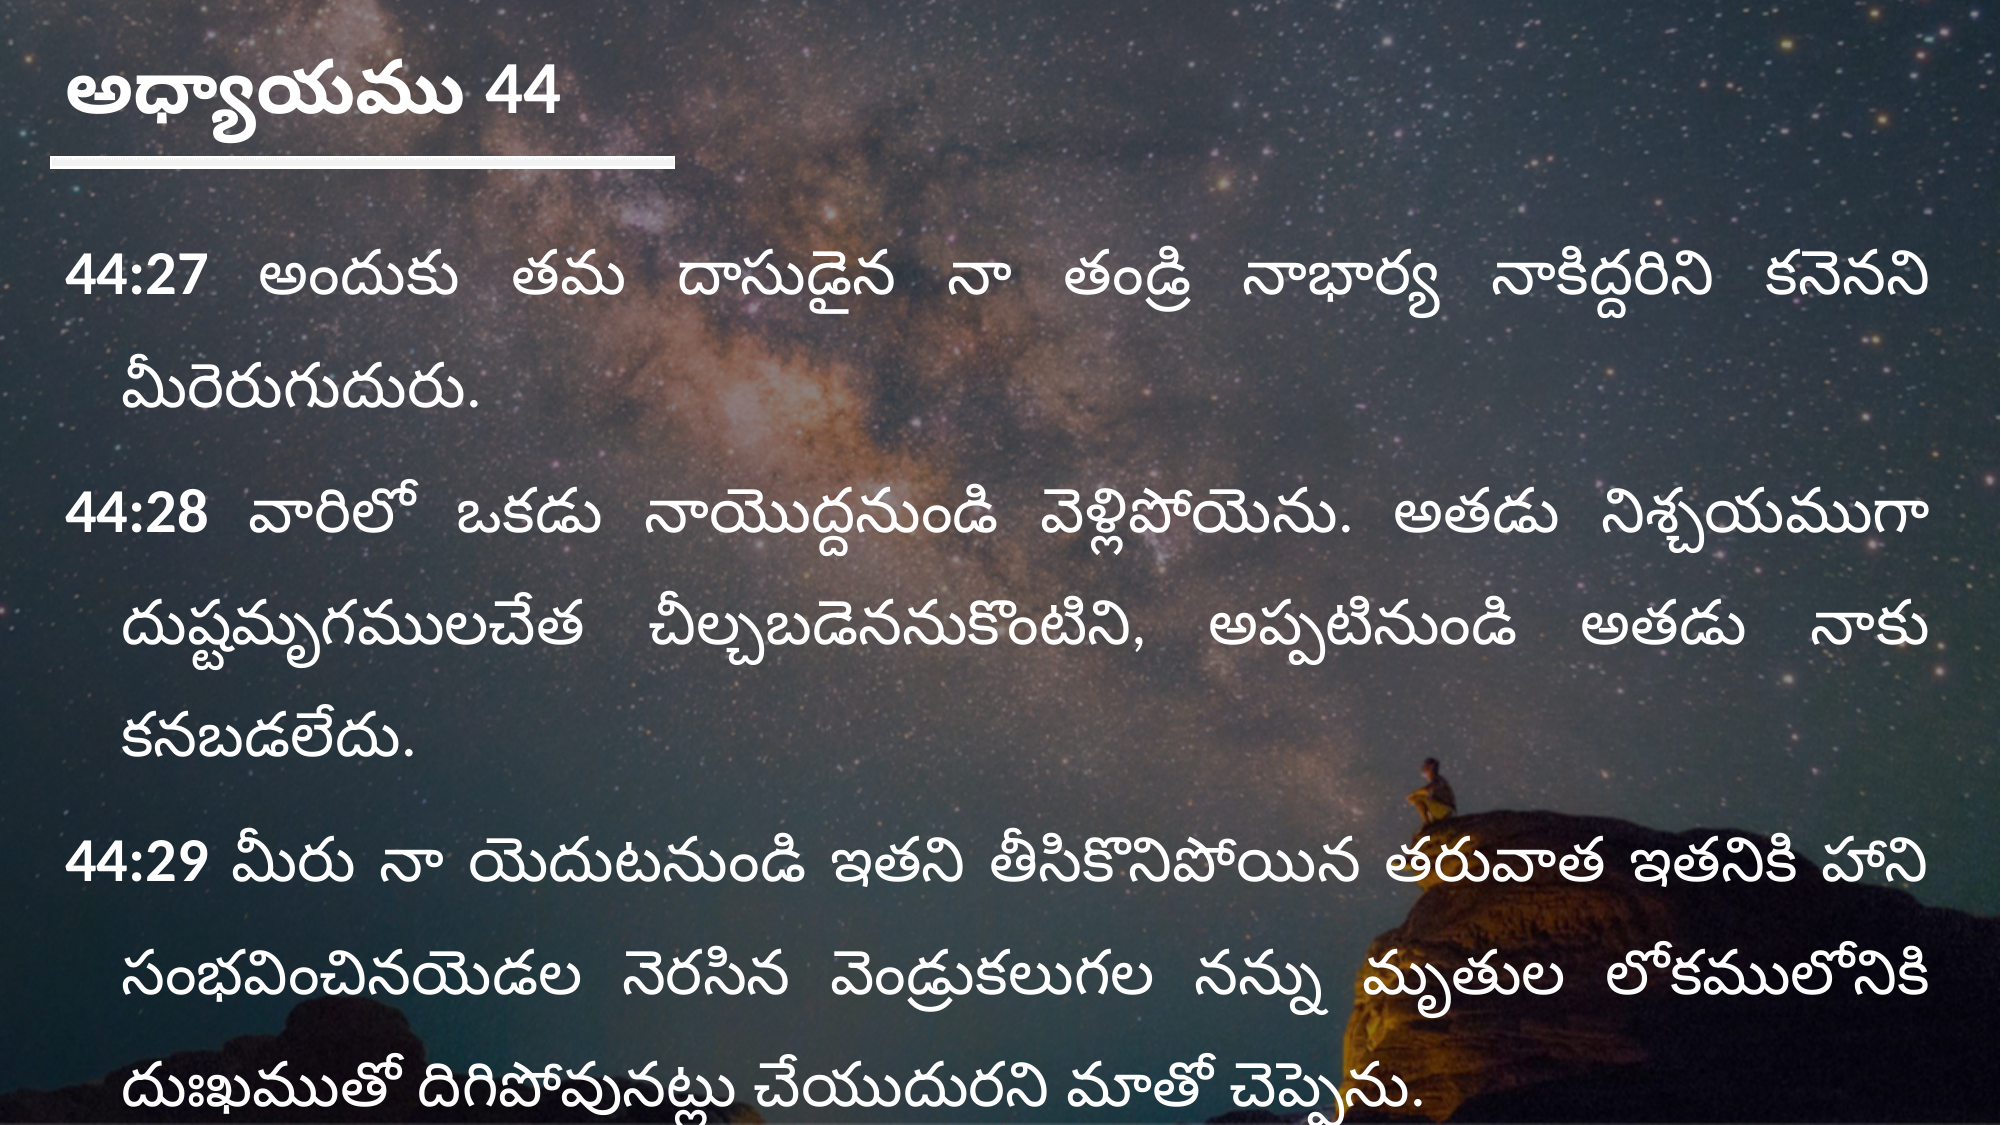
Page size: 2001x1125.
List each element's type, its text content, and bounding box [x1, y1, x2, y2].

picture [0, 0, 2000, 1125]
list 44:27 అందుకు తమ దాసుడైన నా తండ్రి నాభార్య నాకిద్దరిని కనెనని మీరెరుగుదురు. 44:28 వారిలో ఒకడు నాయొద్దనుండి వెళ్లిపోయెను. అతడు నిశ్చయముగా దుష్టమృగములచేత చీల్చబడెననుకొంటిని, అప్పటినుండి అతడు నాకు కనబడలేదు. 44:29 మీరు నా యెదుటనుండి ఇతని తీసికొనిపోయిన తరువాత ఇతనికి హాని సంభవించినయెడల నెరసిన వెండ్రుకలుగల నన్ను మృతుల లోకములోనికి దుఃఖముతో దిగిపోవునట్లు చేయుదురని మాతో చెప్పెను. [50, 187, 1946, 1063]
title అధ్యాయము 44 [50, 0, 1925, 167]
